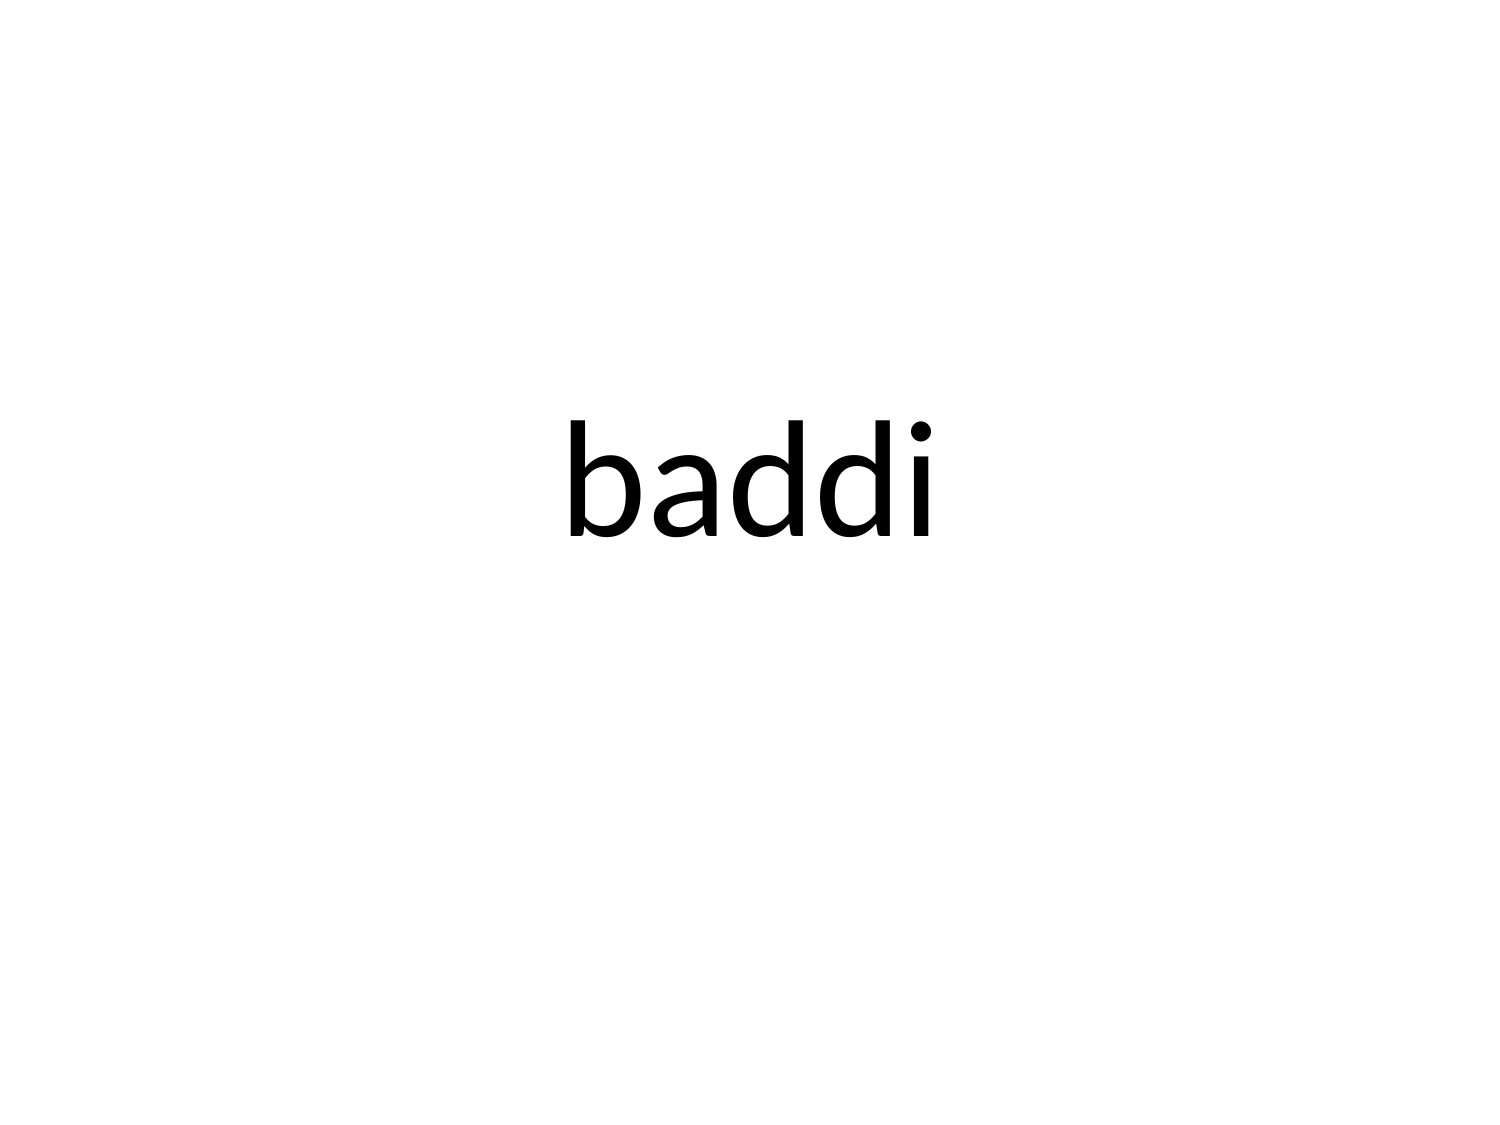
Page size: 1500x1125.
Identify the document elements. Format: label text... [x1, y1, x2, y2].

title baddi [112, 349, 1388, 591]
